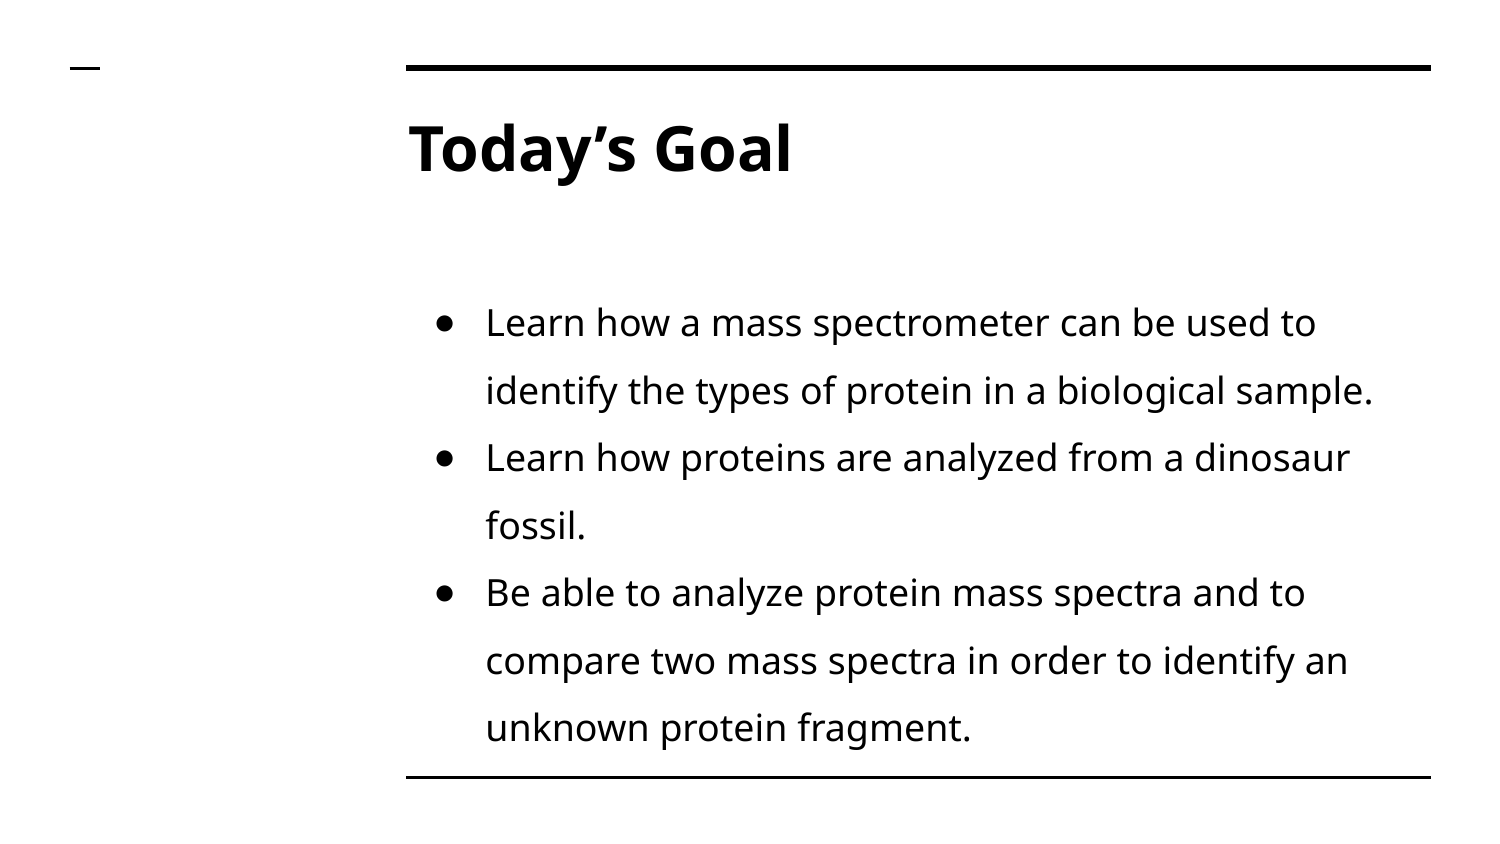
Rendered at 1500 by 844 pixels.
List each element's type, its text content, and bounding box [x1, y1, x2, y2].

title Today’s Goal [393, 94, 1431, 199]
list Learn how a mass spectrometer can be used to identify the types of protein in a biological sample. Learn how proteins are analyzed from a dinosaur fossil. Be able to analyze protein mass spectra and to compare two mass spectra in order to identify an unknown protein fragment. [395, 261, 1433, 755]
